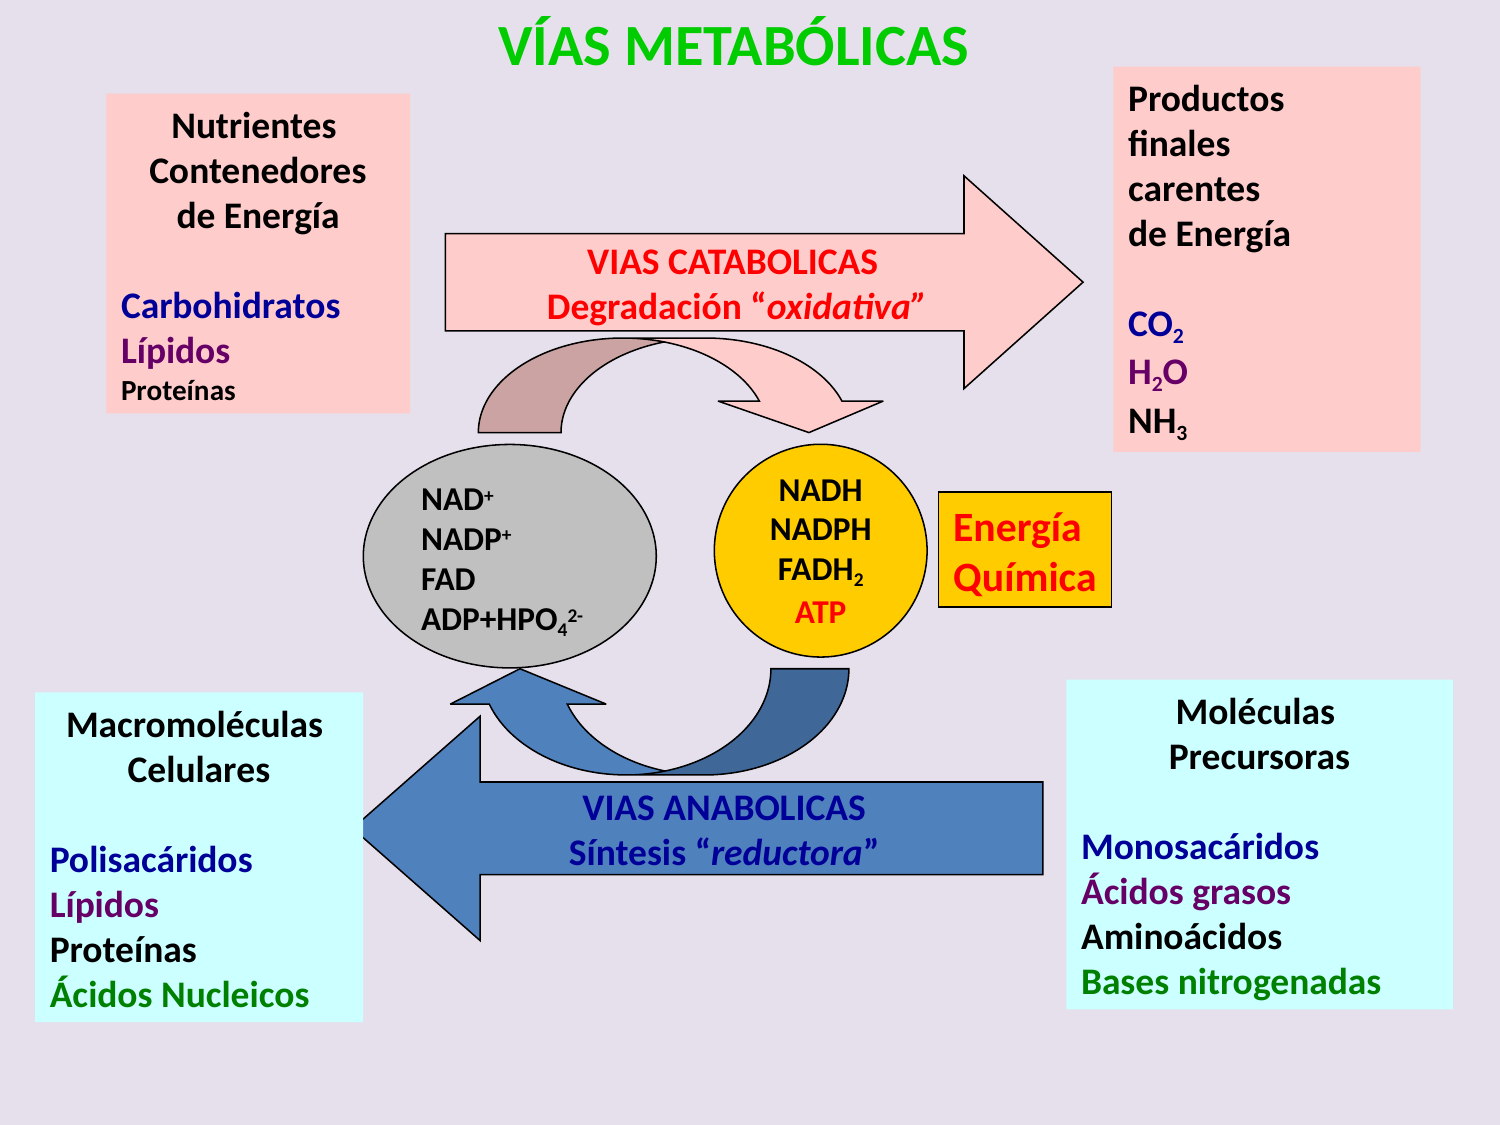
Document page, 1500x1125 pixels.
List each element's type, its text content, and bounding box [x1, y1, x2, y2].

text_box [445, 66, 1421, 446]
text_box [478, 668, 572, 690]
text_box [34, 692, 1044, 1072]
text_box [478, 337, 1124, 658]
text_box NAD+ NADP+ FAD ADP+HPO42- [363, 454, 544, 668]
text_box Nutrientes Contenedores de Energía Carbohidratos Lípidos Proteínas [106, 93, 411, 414]
text_box VÍAS METABÓLICAS [483, 0, 985, 65]
text_box Moléculas Precursoras Monosacáridos Ácidos grasos Aminoácidos Bases nitrogenadas [1066, 679, 1453, 1010]
